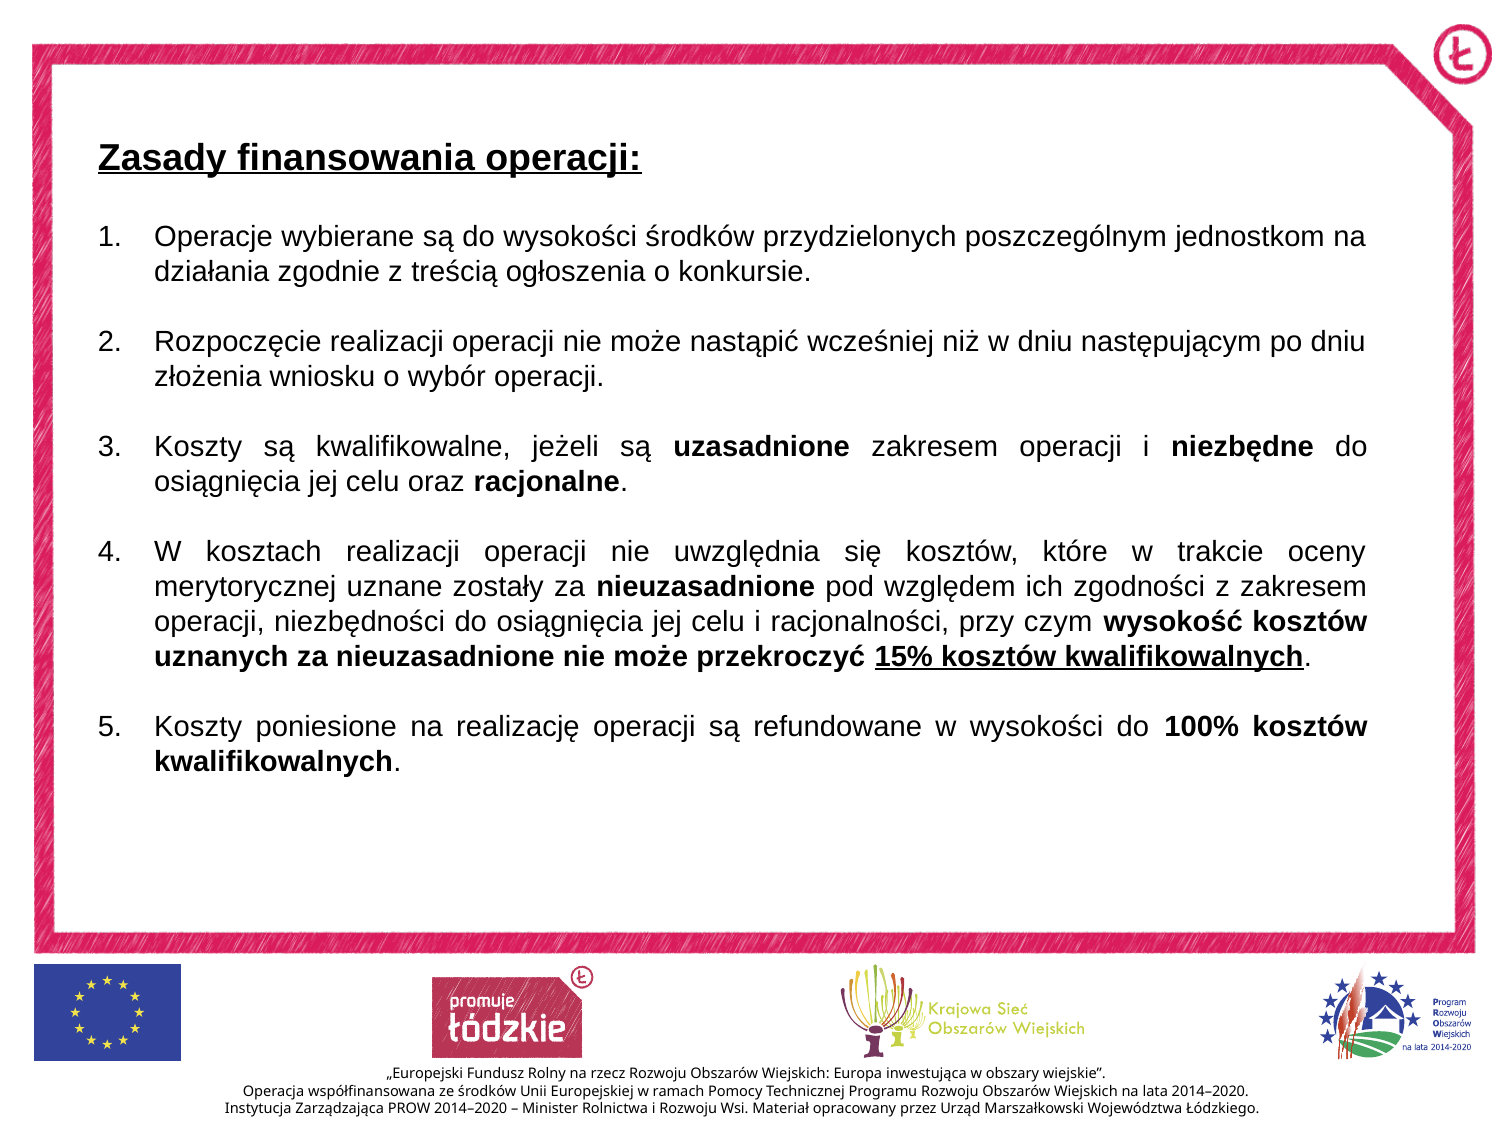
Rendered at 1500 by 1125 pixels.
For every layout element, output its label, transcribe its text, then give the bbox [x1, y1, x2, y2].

text_box „Europejski Fundusz Rolny na rzecz Rozwoju Obszarów Wiejskich: Europa inwestująca w obszary wiejskie”. Operacja współfinansowana ze środków Unii Europejskiej w ramach Pomocy Technicznej Programu Rozwoju Obszarów Wiejskich na lata 2014–2020. Instytucja Zarządzająca PROW 2014–2020 – Minister Rolnictwa i Rozwoju Wsi. Materiał opracowany przez Urząd Marszałkowski Województwa Łódzkiego. [209, 1071, 1283, 1124]
picture [32, 24, 1492, 954]
picture [32, 959, 1474, 1063]
